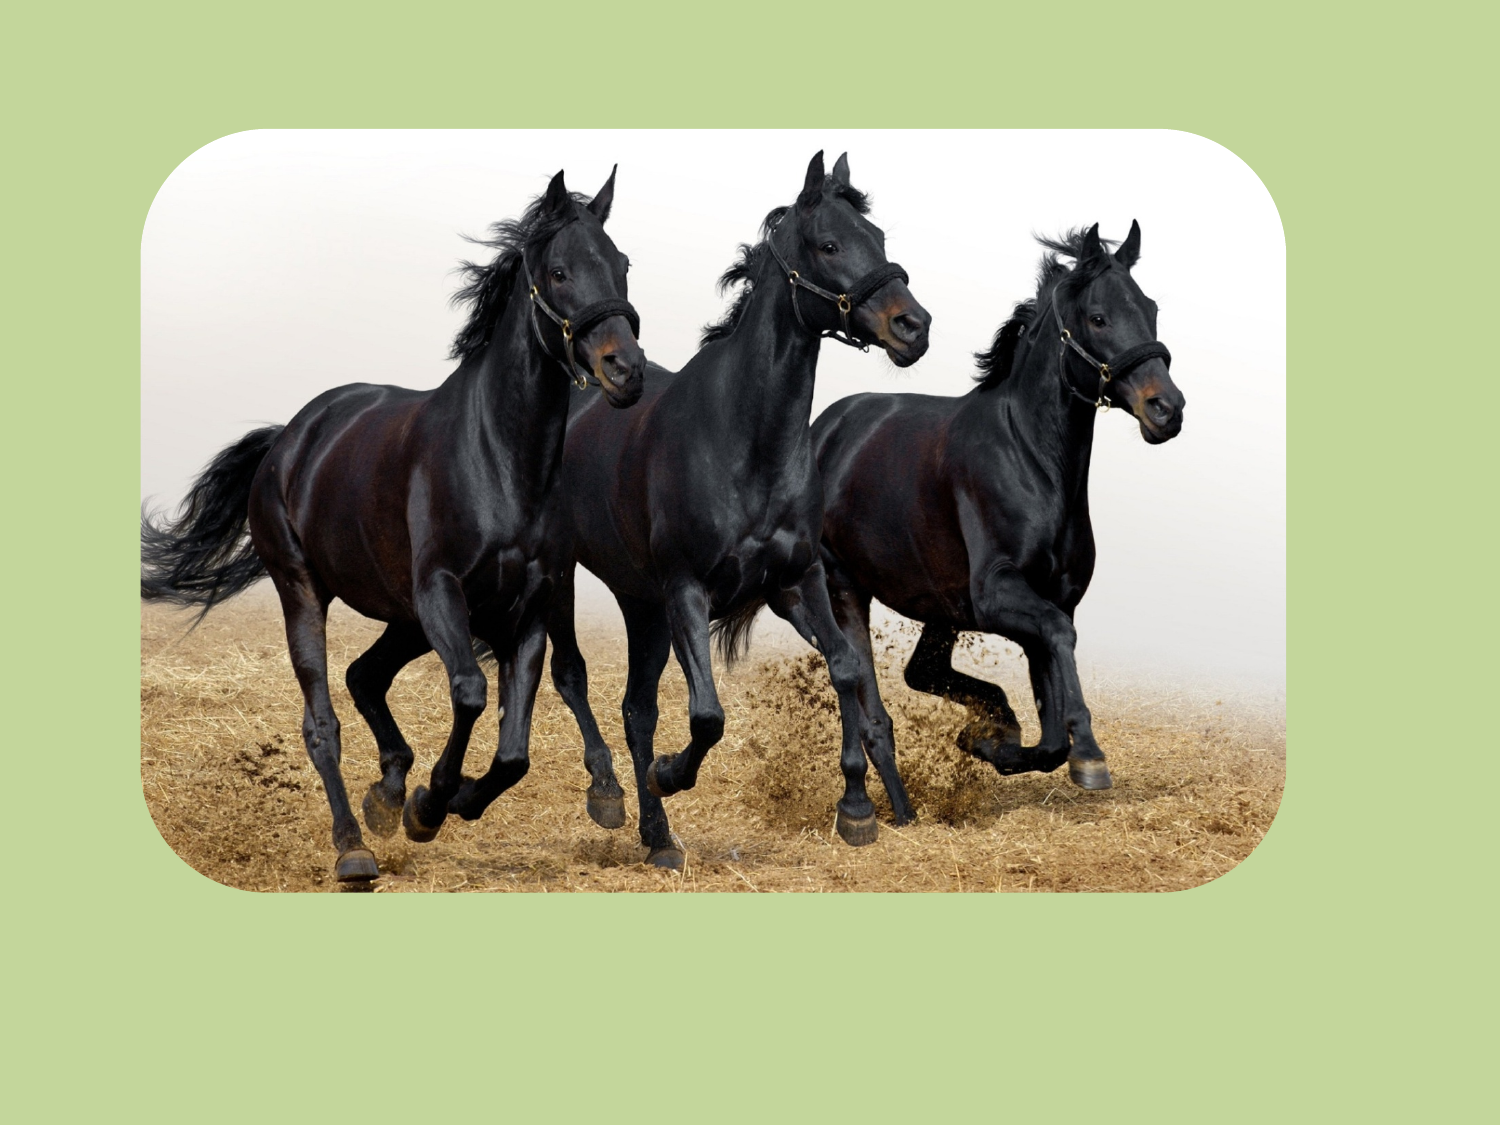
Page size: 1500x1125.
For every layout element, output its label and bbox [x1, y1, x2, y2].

picture [140, 128, 1287, 893]
